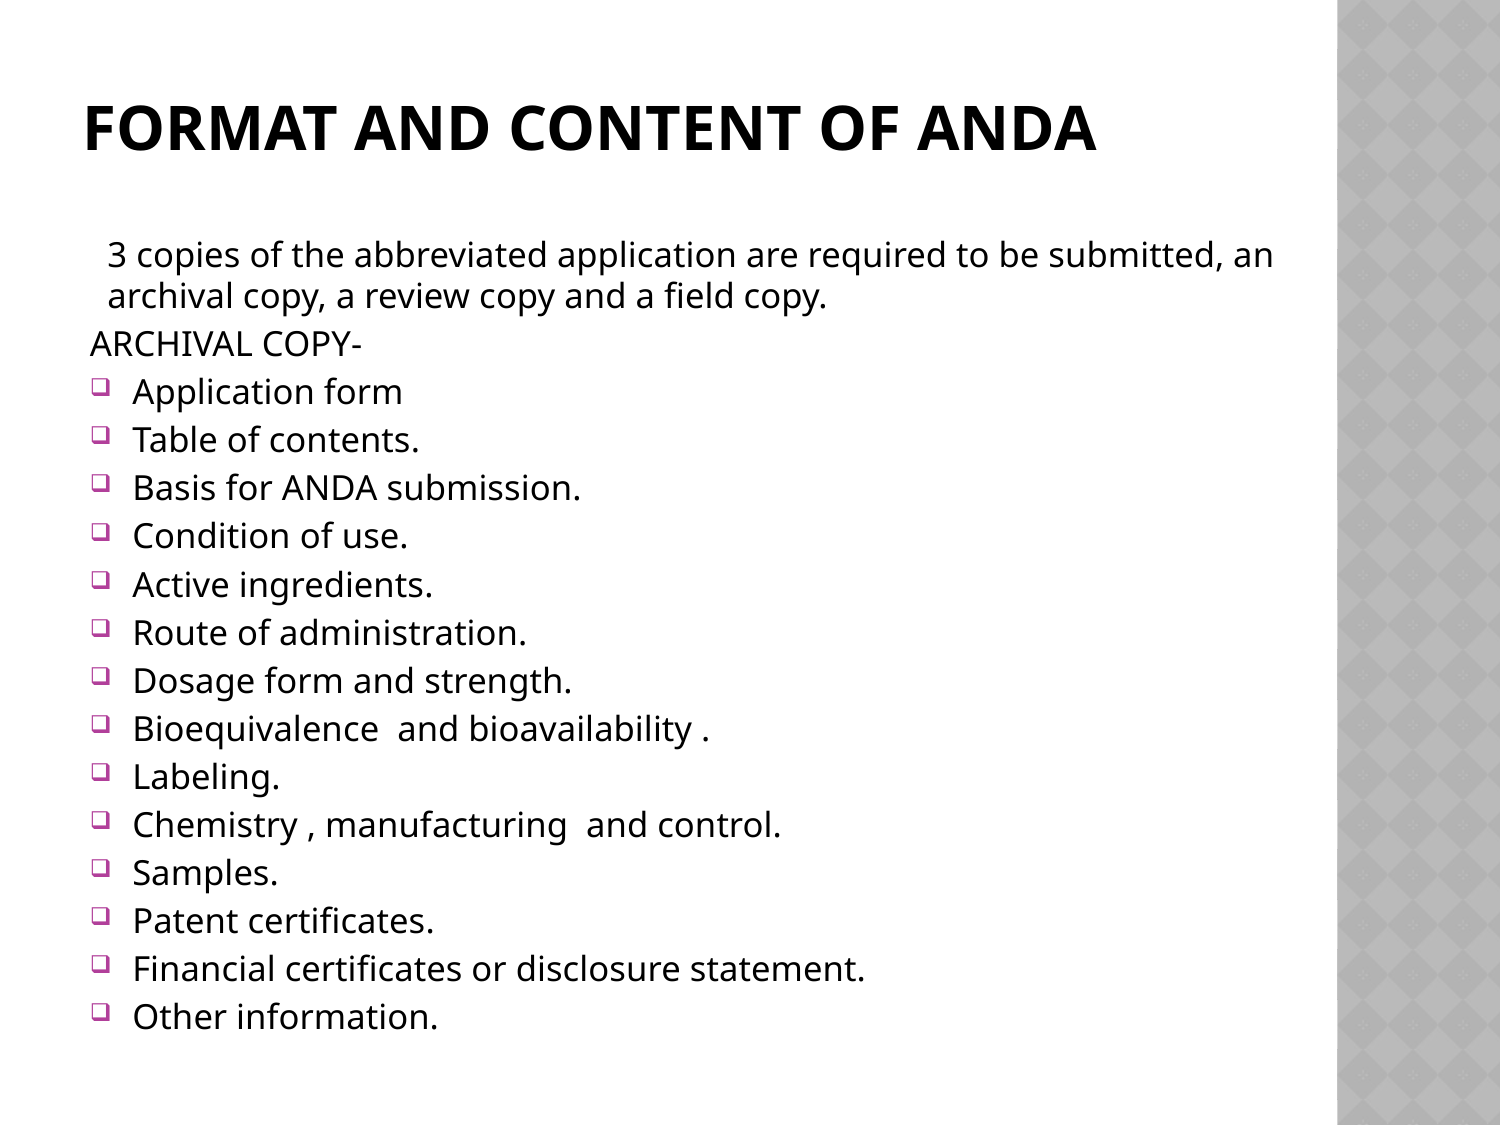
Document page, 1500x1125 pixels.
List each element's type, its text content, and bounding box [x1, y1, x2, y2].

list 3 copies of the abbreviated application are required to be submitted, an archival copy, a review copy and a field copy. ARCHIVAL COPY- Application form Table of contents. Basis for ANDA submission. Condition of use. Active ingredients. Route of administration. Dosage form and strength. Bioequivalence and bioavailability . Labeling. Chemistry , manufacturing and control. Samples. Patent certificates. Financial certificates or disclosure statement. Other information. [75, 224, 1325, 1050]
title FORMAT AND CONTENT OF ANDA [75, 45, 1325, 163]
